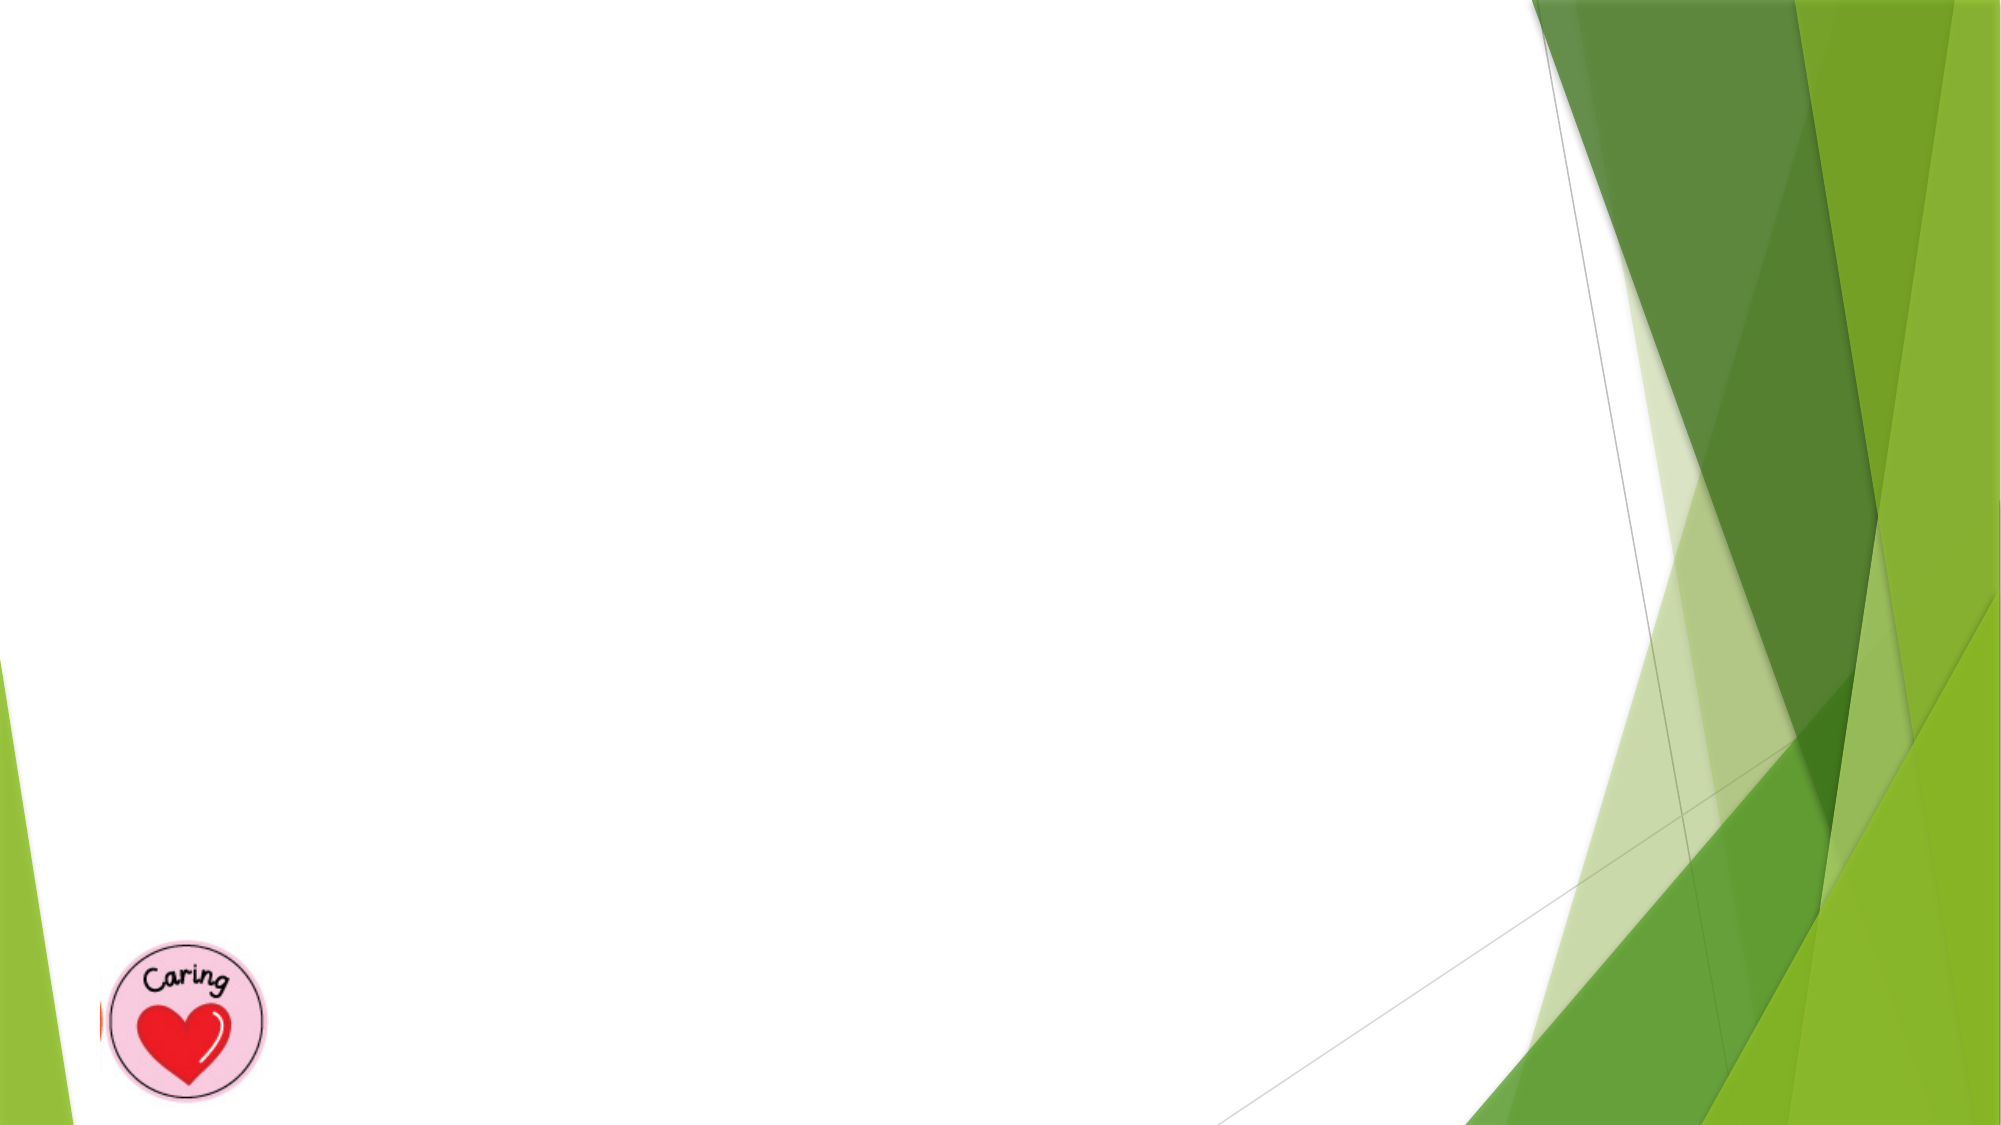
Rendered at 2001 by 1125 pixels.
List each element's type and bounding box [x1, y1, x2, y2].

picture [99, 933, 270, 1109]
